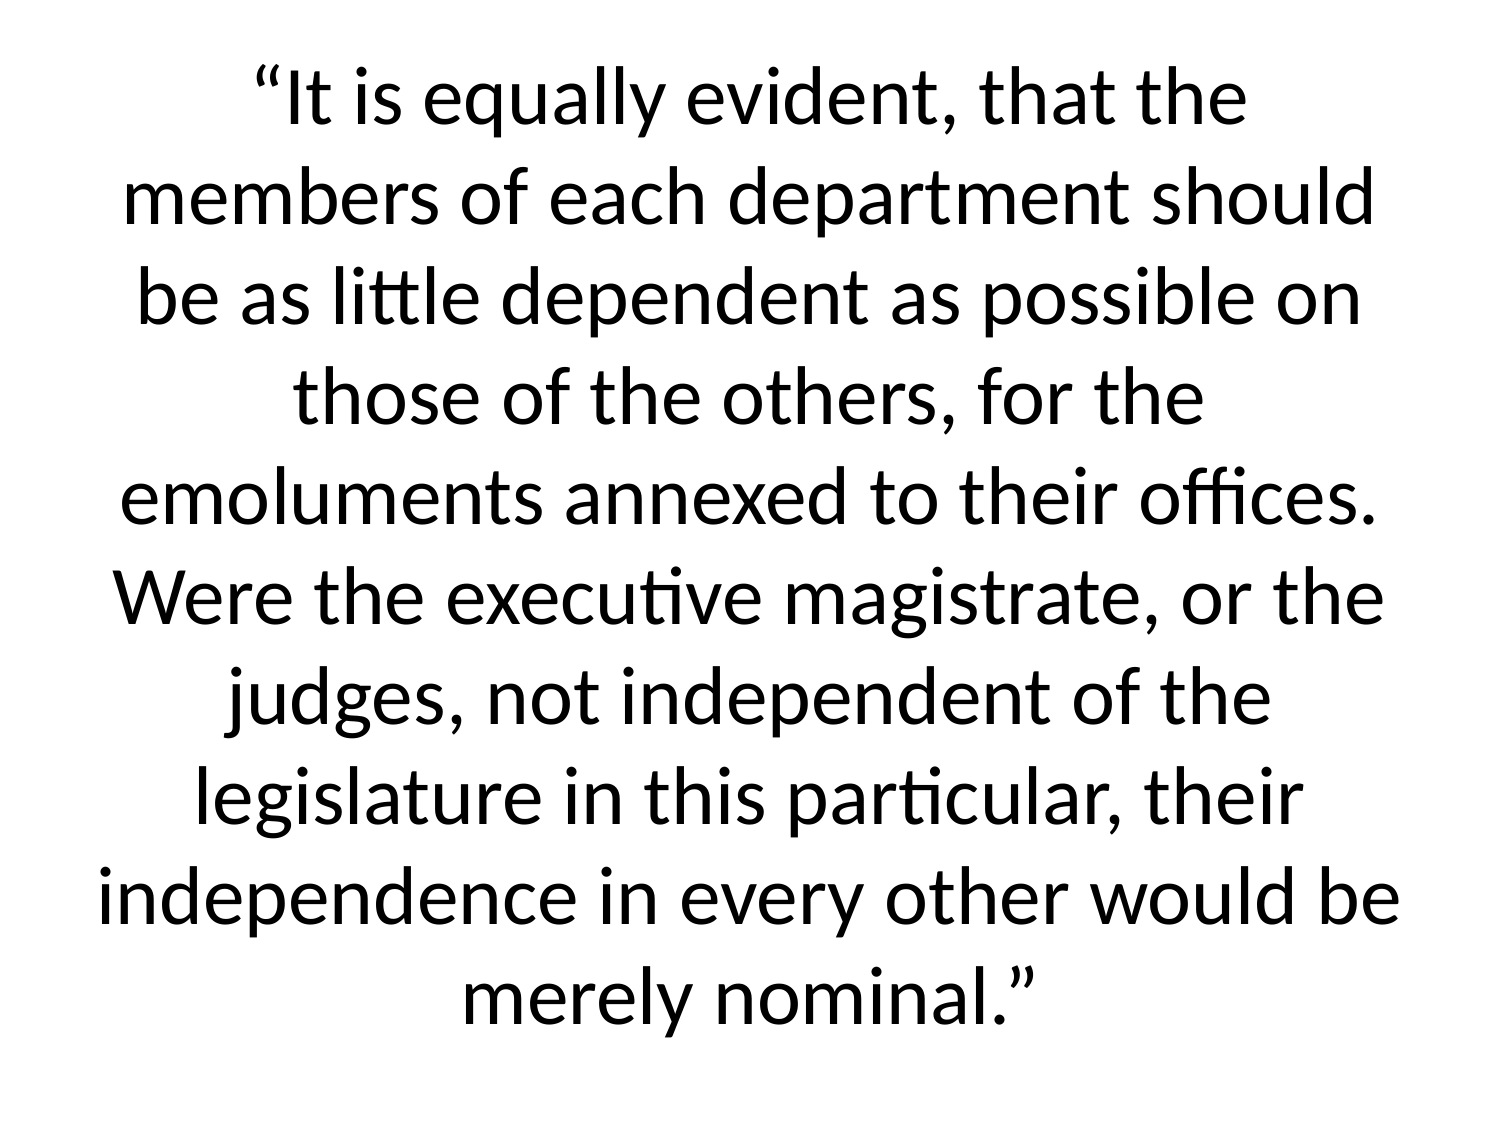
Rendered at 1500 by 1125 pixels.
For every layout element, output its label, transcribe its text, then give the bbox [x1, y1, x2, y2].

title “It is equally evident, that the members of each department should be as little dependent as possible on those of the others, for the emoluments annexed to their offices. Were the executive magistrate, or the judges, not independent of the legislature in this particular, their independence in every other would be merely nominal.” [74, 44, 1426, 1038]
